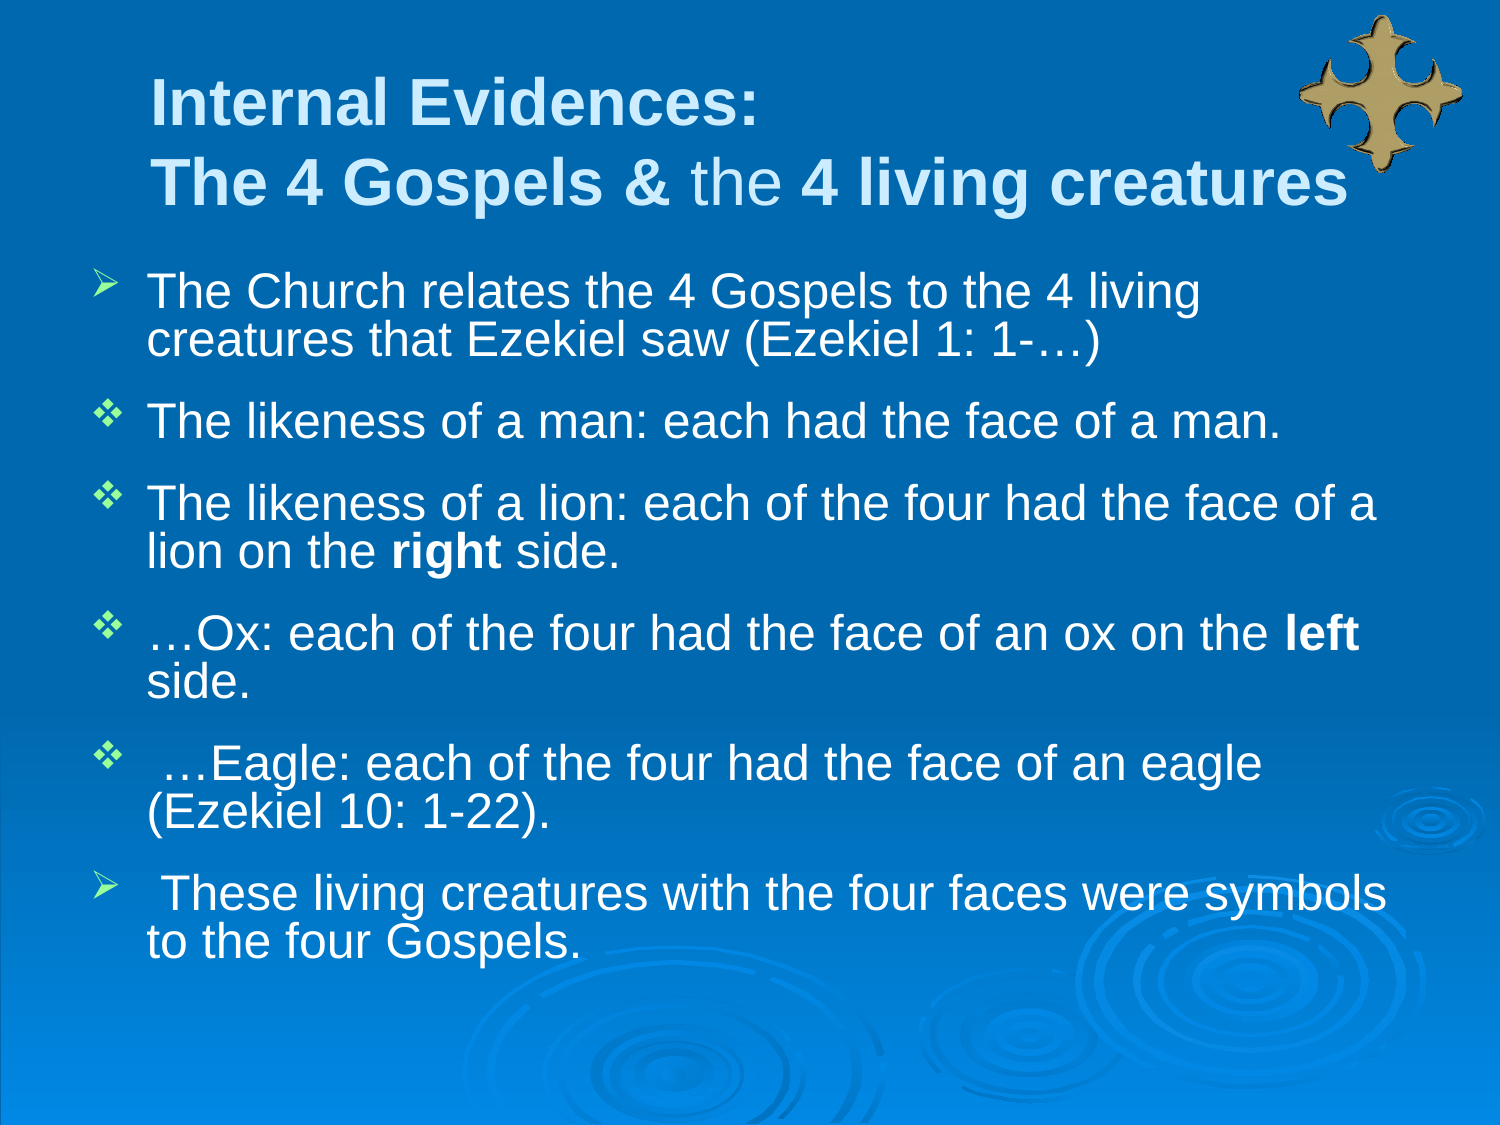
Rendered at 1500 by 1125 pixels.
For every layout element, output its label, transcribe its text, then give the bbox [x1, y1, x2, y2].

list The Church relates the 4 Gospels to the 4 living creatures that Ezekiel saw (Ezekiel 1: 1-…) The likeness of a man: each had the face of a man. The likeness of a lion: each of the four had the face of a lion on the right side. …Ox: each of the four had the face of an ox on the left side. …Eagle: each of the four had the face of an eagle (Ezekiel 10: 1-22). These living creatures with the four faces were symbols to the four Gospels. [74, 262, 1426, 1006]
picture [1293, 0, 1471, 188]
title Internal Evidences: The 4 Gospels & the 4 living creatures [74, 45, 1426, 233]
